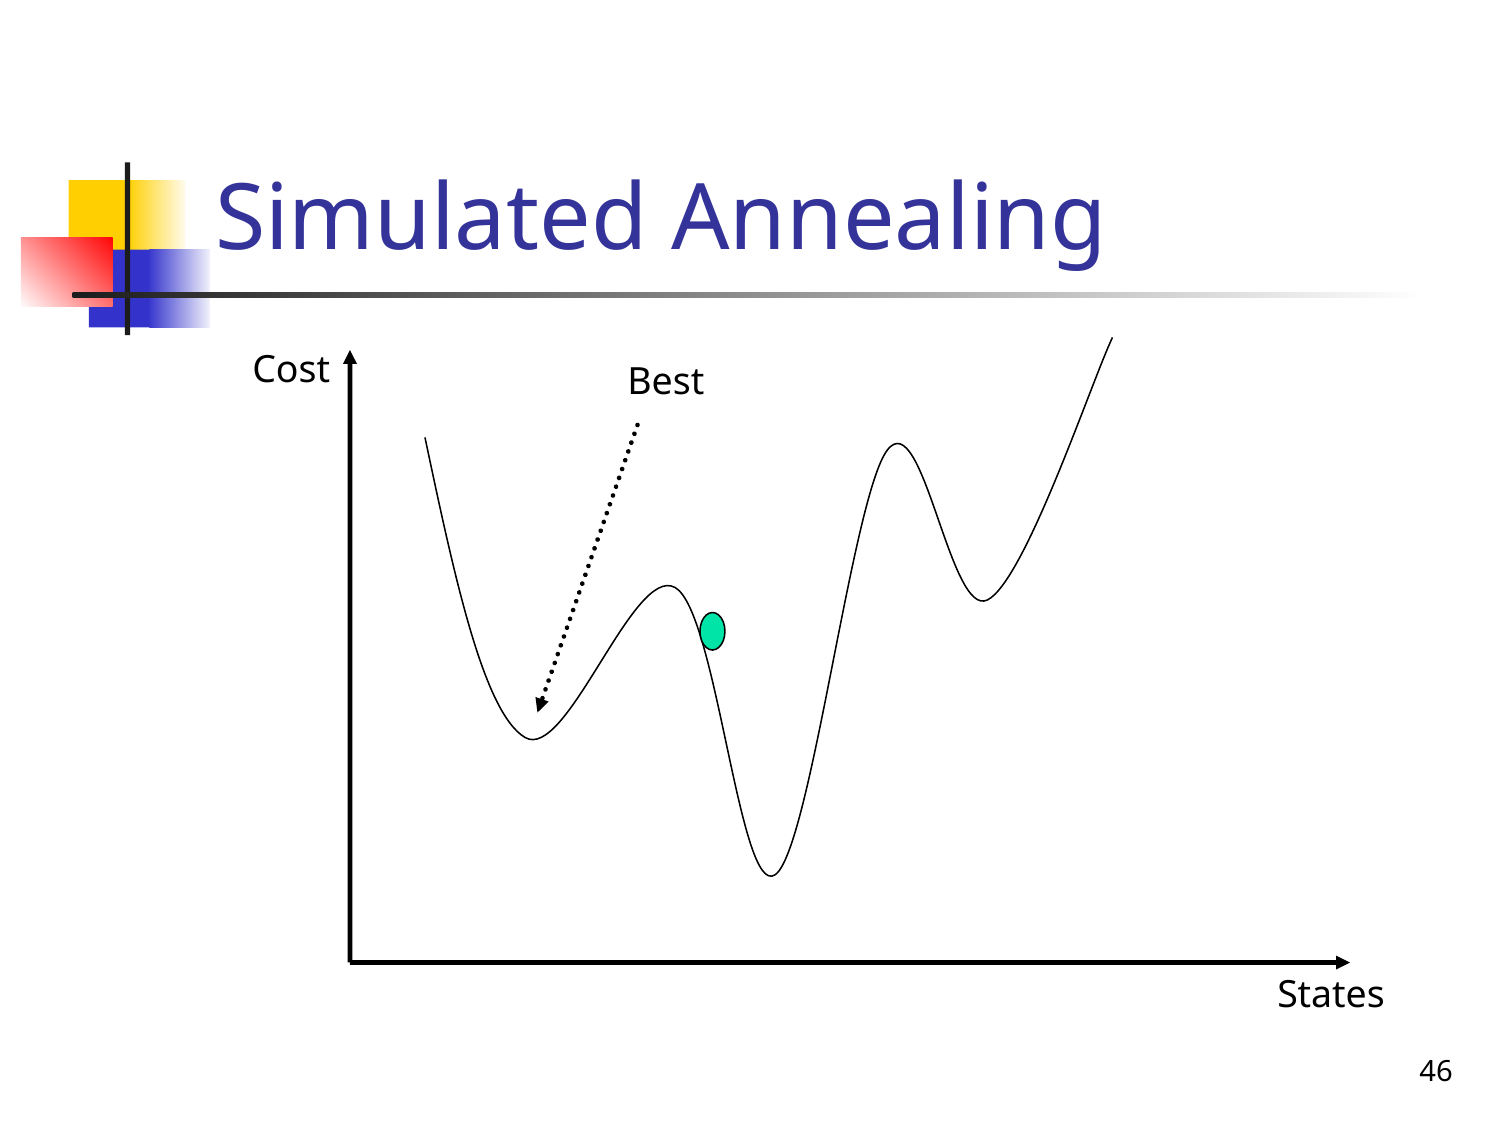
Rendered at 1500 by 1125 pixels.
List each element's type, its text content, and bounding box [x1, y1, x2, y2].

text_box [1337, 956, 1349, 962]
text_box States [1262, 962, 1438, 1023]
title Simulated Annealing [199, 140, 1479, 276]
text_box Cost [237, 337, 400, 398]
text_box [424, 337, 1113, 877]
text_box [699, 612, 725, 651]
text_box Best [612, 349, 738, 410]
text_box [535, 698, 548, 713]
slide_number 46 [1154, 1023, 1468, 1100]
